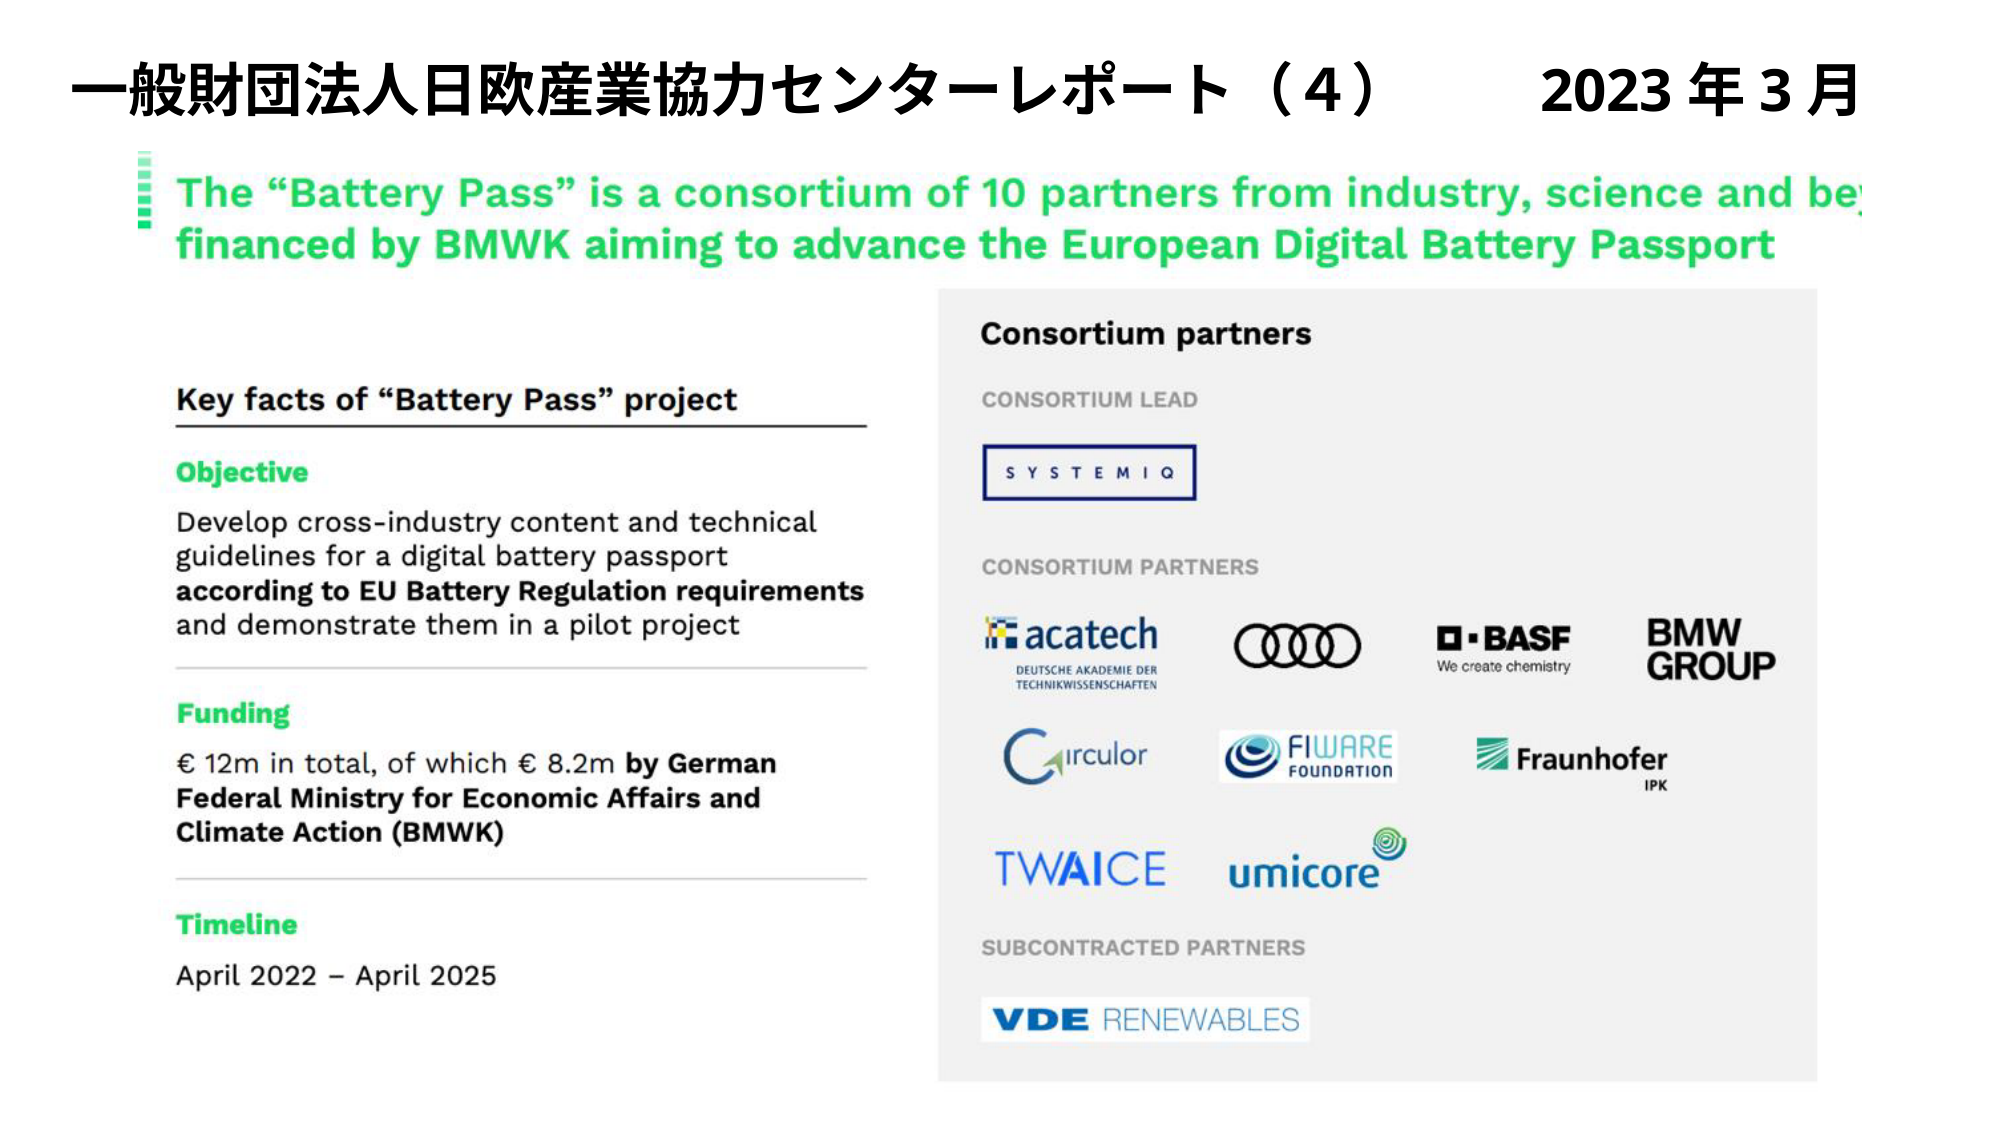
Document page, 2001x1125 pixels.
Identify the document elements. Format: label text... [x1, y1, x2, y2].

picture [137, 151, 1862, 1107]
text_box 一般財団法人日欧産業協力センターレポート（４） 2023年3月 [28, 0, 1897, 131]
